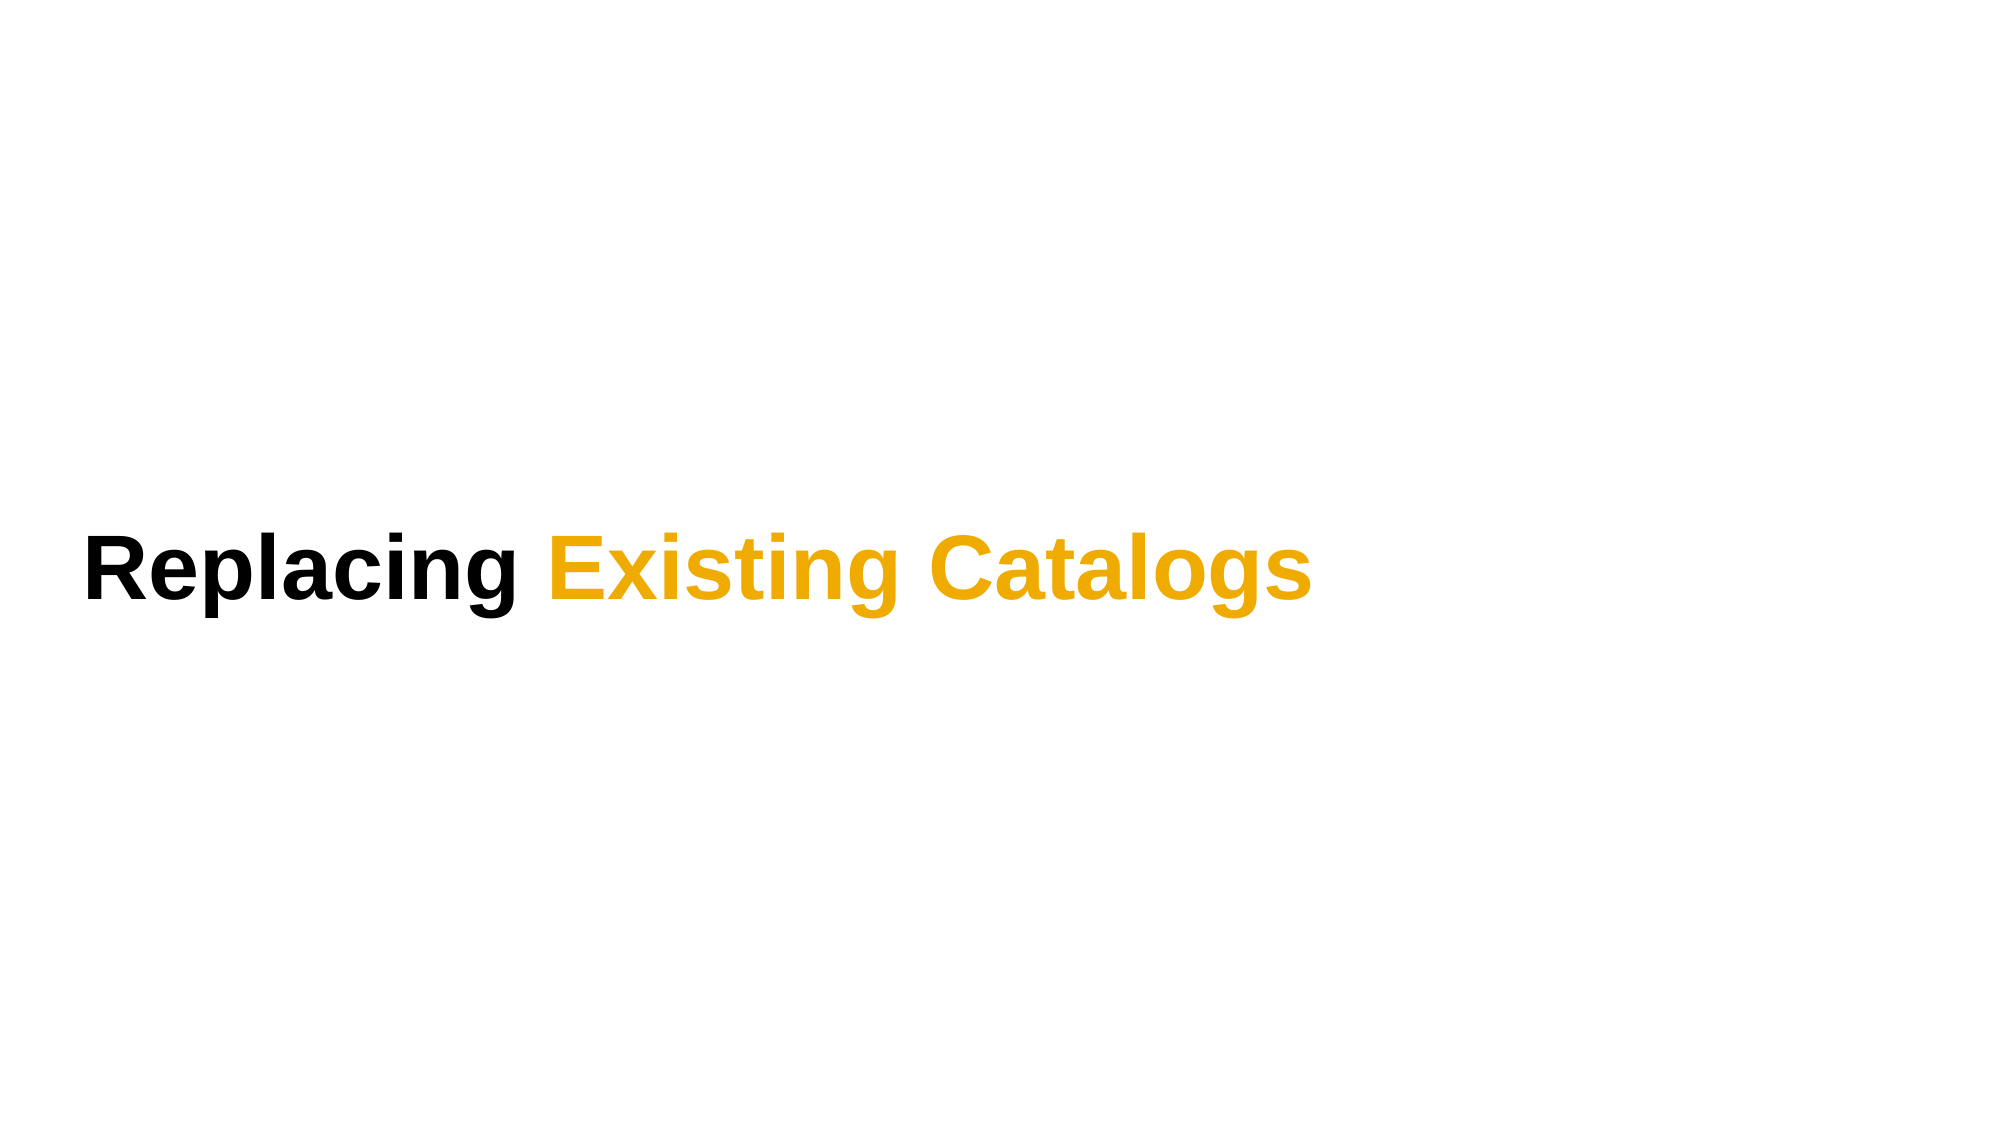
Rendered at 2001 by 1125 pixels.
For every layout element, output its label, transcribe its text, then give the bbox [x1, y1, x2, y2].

title Replacing Existing Catalogs [82, 506, 1918, 619]
